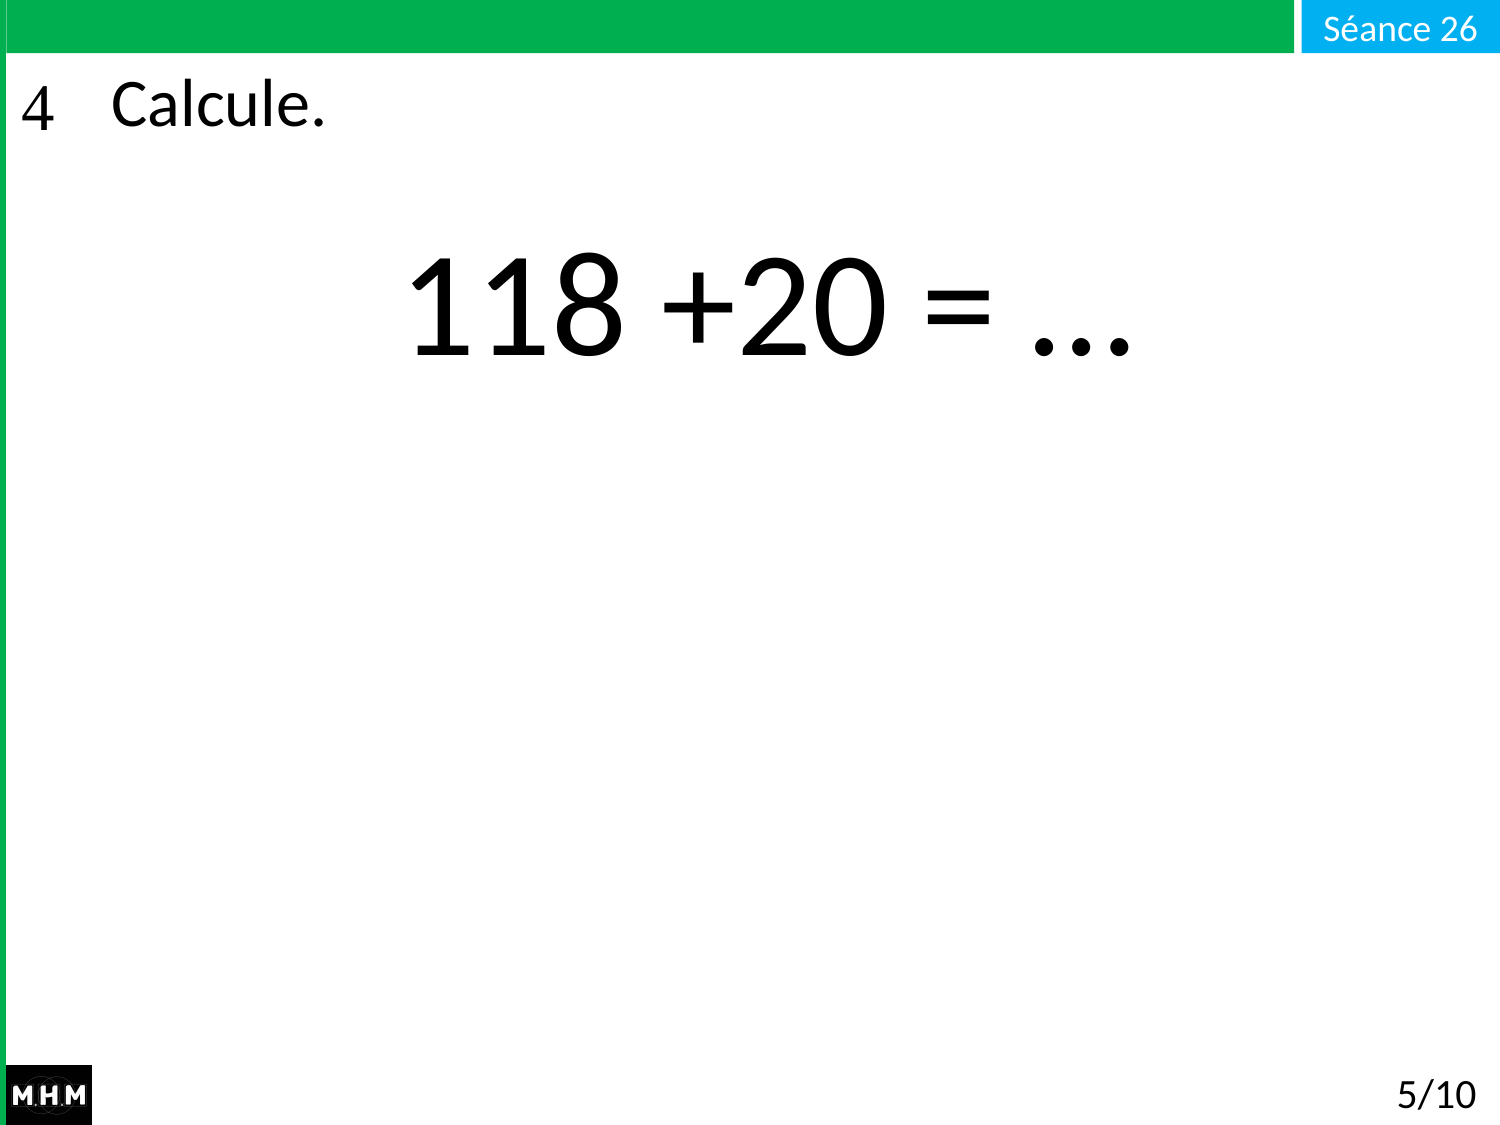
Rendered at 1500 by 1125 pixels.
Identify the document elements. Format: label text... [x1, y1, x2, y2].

title Calcule. [96, 60, 1391, 150]
picture [6, 1065, 92, 1125]
list 5/10 [1373, 1064, 1500, 1125]
text_box 118 +20 = … [385, 197, 1254, 393]
